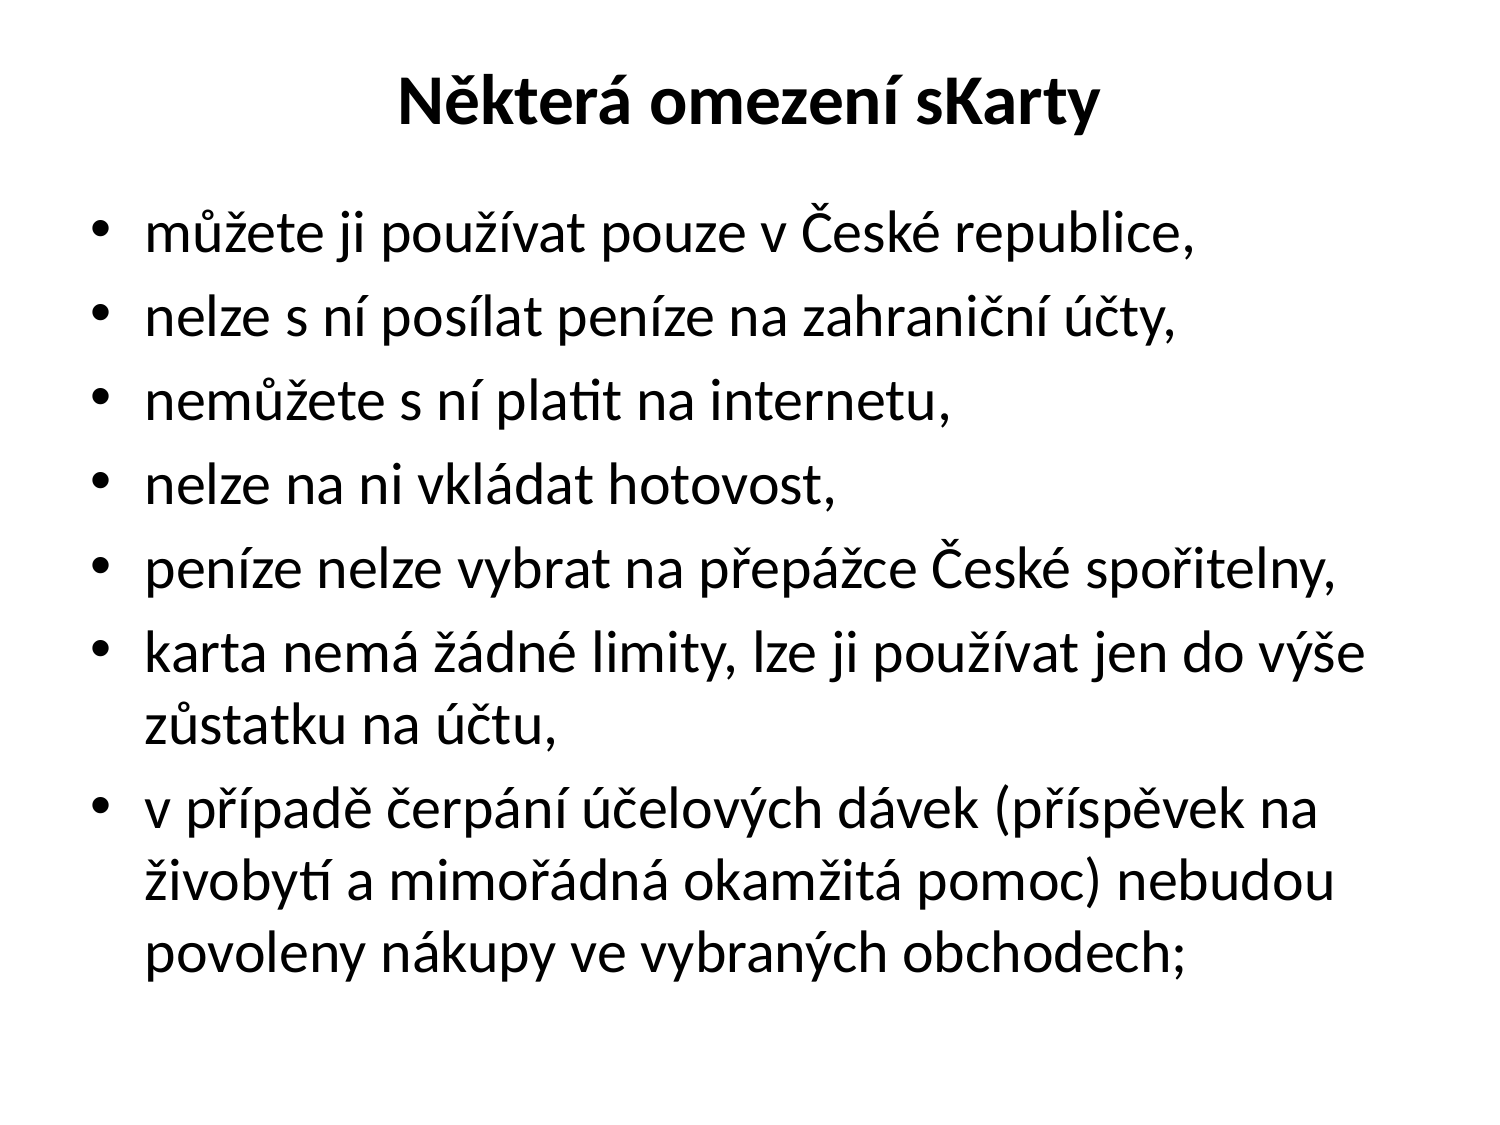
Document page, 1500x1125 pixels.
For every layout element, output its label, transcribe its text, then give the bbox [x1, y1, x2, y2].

title Některá omezení sKarty [75, 45, 1425, 184]
list můžete ji používat pouze v České republice, nelze s ní posílat peníze na zahraniční účty, nemůžete s ní platit na internetu, nelze na ni vkládat hotovost, peníze nelze vybrat na přepážce České spořitelny, karta nemá žádné limity, lze ji používat jen do výše zůstatku na účtu, v případě čerpání účelových dávek (příspěvek na živobytí a mimořádná okamžitá pomoc) nebudou povoleny nákupy ve vybraných obchodech; [75, 184, 1425, 1005]
